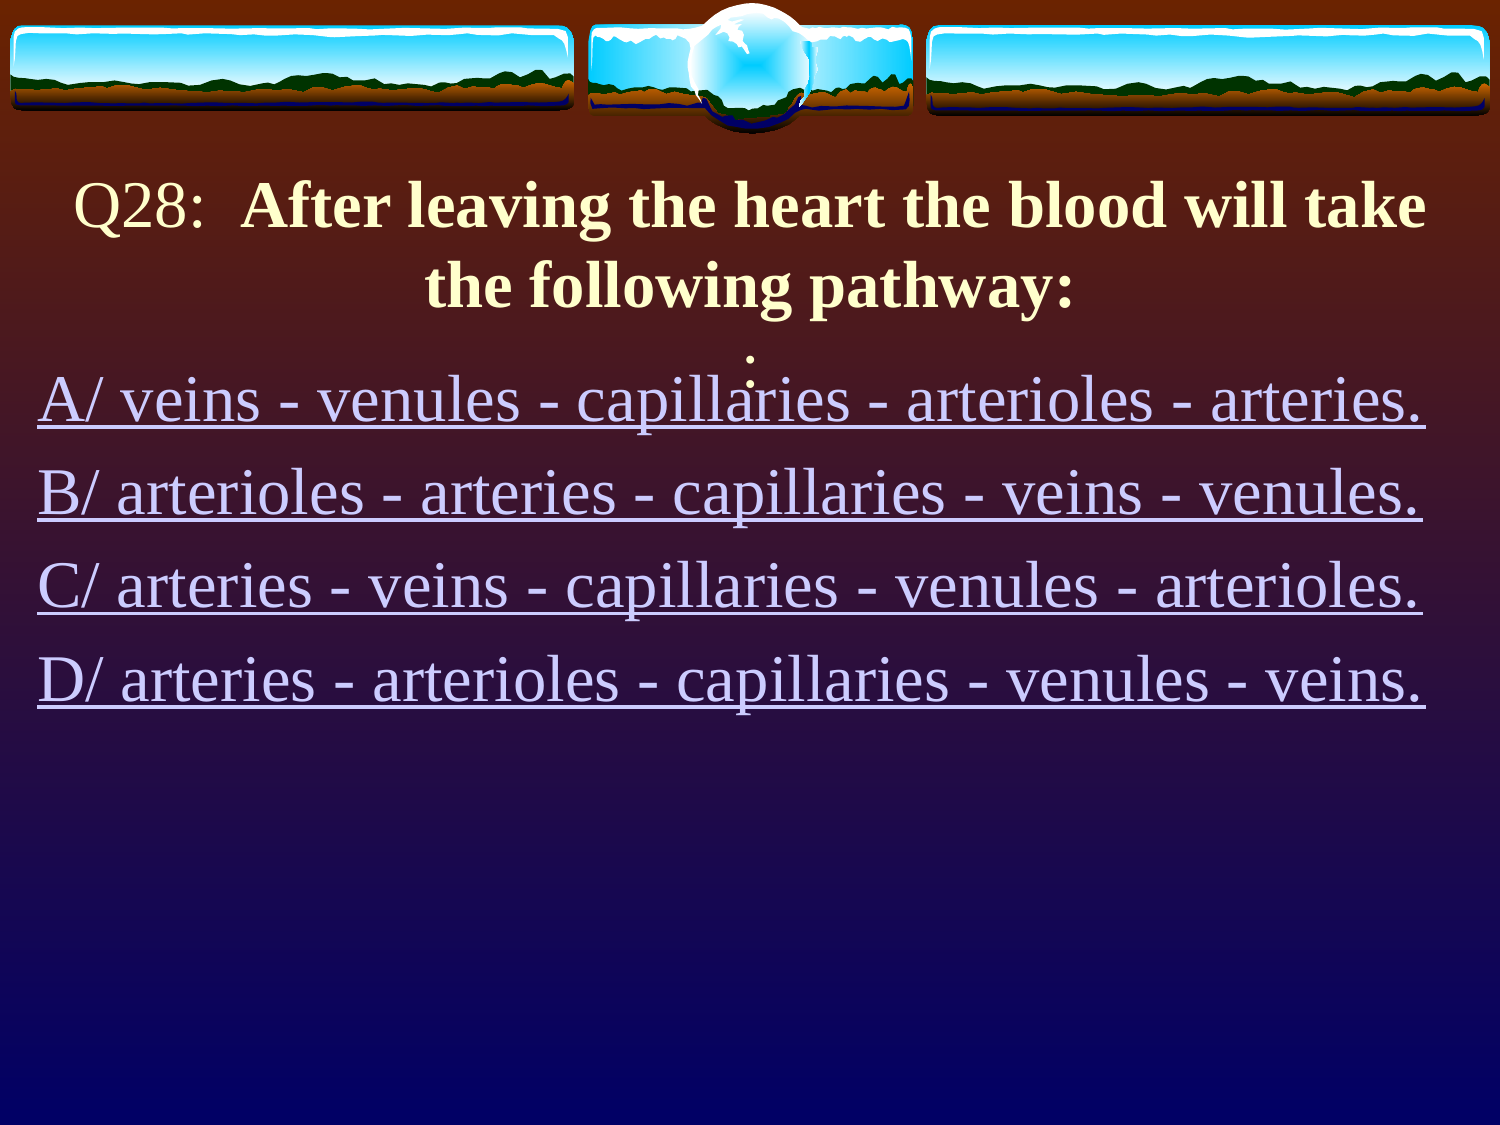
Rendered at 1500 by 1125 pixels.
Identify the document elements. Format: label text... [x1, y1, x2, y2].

title Q28: After leaving the heart the blood will take the following pathway: : [21, 145, 1480, 336]
list A/ veins - venules - capillaries - arterioles - arteries. B/ arterioles - arteries - capillaries - veins - venules. C/ arteries - veins - capillaries - venules - arterioles. D/ arteries - arterioles - capillaries - venules - veins. [21, 346, 1482, 1026]
